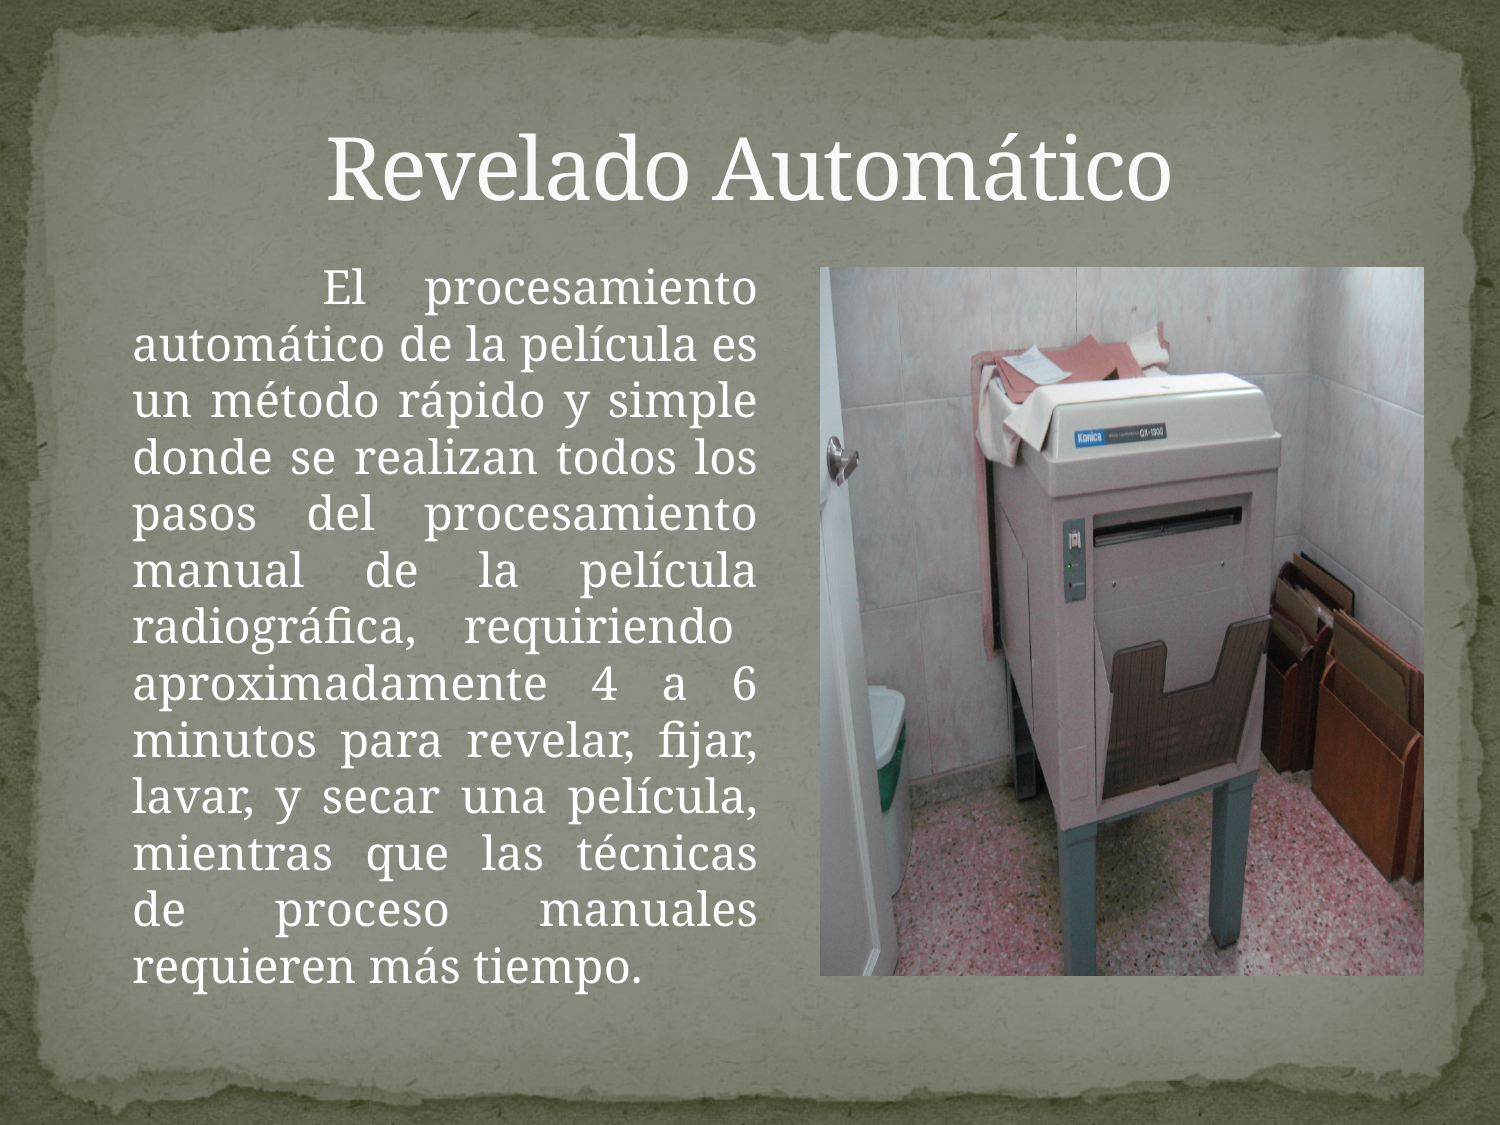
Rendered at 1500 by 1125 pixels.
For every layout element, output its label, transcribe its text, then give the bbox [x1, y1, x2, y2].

picture [820, 267, 1424, 976]
title Revelado Automático [74, 78, 1425, 225]
list El procesamiento automático de la película es un método rápido y simple donde se realizan todos los pasos del procesamiento manual de la película radiográfica, requiriendo aproximadamente 4 a 6 minutos para revelar, fijar, lavar, y secar una película, mientras que las técnicas de proceso manuales requieren más tiempo. [75, 249, 774, 1024]
